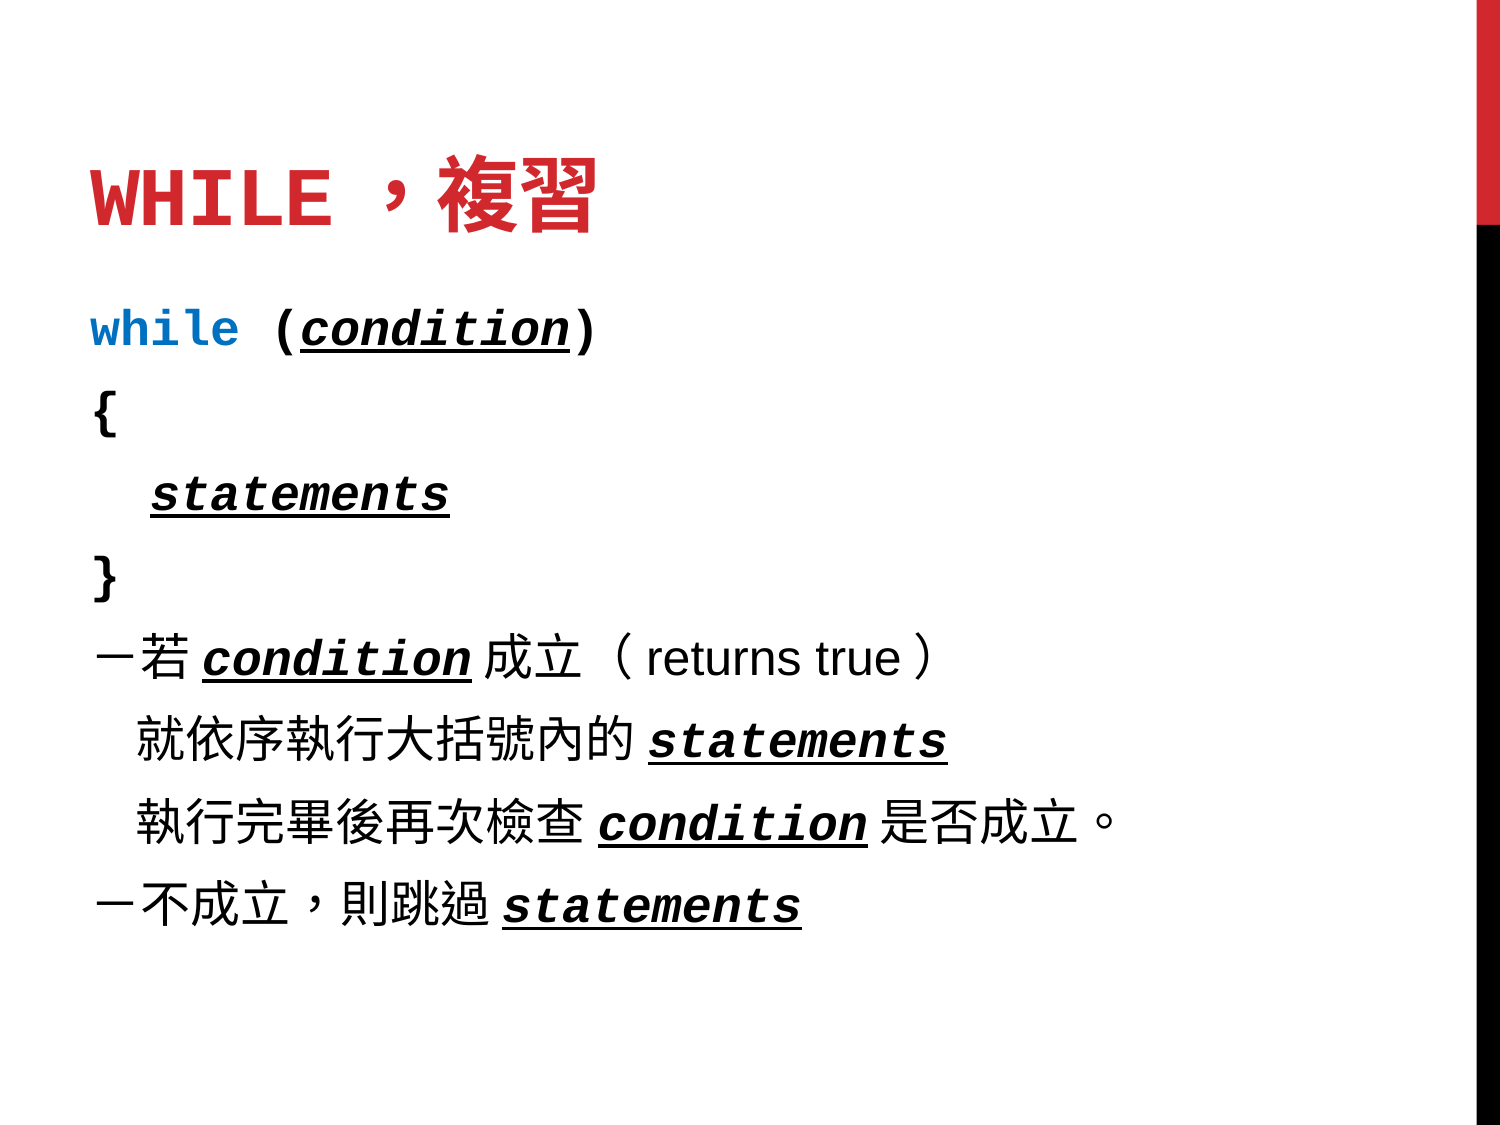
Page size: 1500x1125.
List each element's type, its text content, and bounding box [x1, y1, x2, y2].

list while (condition) { statements } －若condition成立（returns true） 就依序執行大括號內的statements 執行完畢後再次檢查condition是否成立。 －不成立，則跳過statements [75, 287, 1325, 1005]
title While，複習 [75, 25, 1025, 250]
